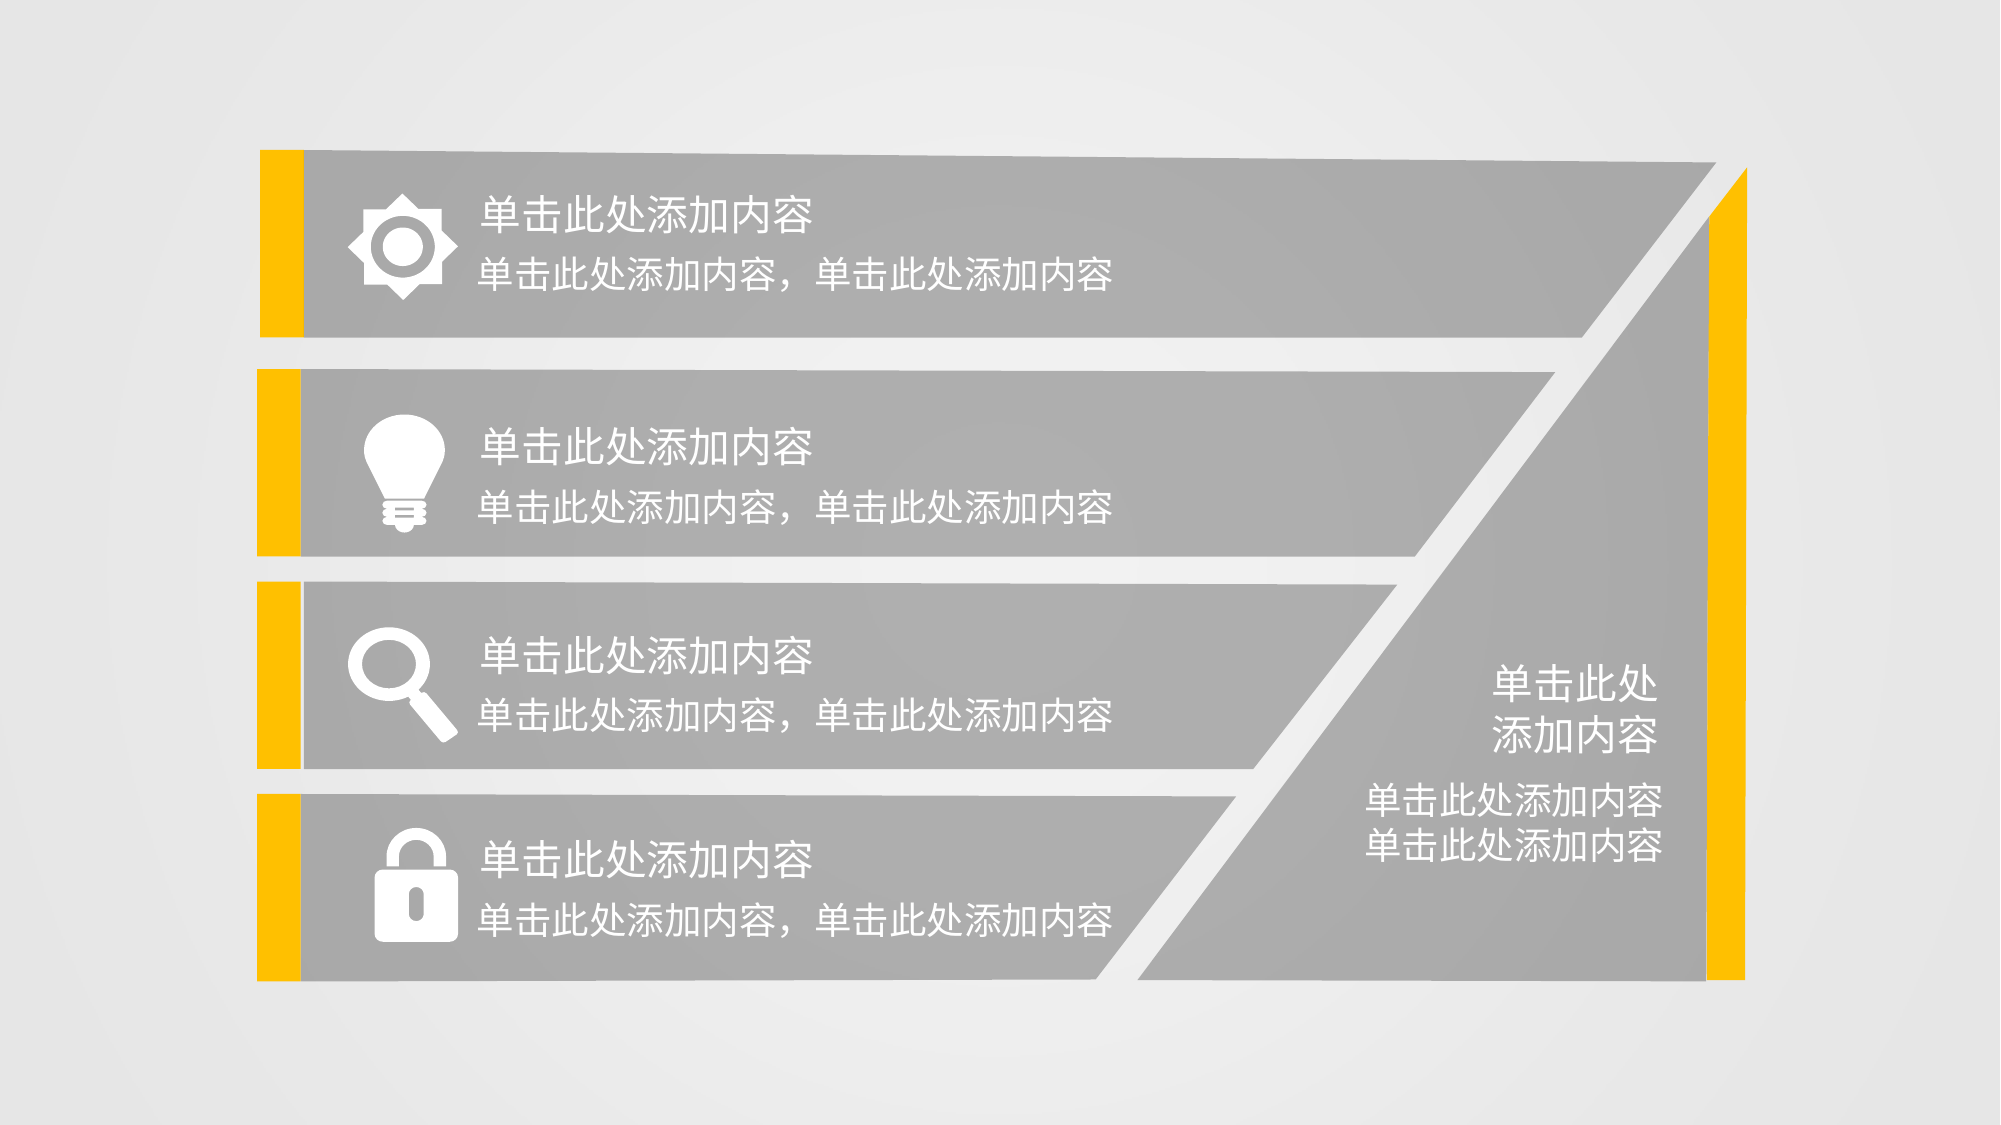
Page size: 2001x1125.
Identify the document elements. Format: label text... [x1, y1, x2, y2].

text_box [256, 368, 299, 558]
text_box 单击此处添加内容 [465, 826, 932, 889]
text_box [363, 413, 446, 534]
text_box [256, 580, 302, 770]
text_box 单击此处添加内容，单击此处添加内容 [428, 476, 1130, 536]
text_box 单击此处添加内容 [465, 181, 932, 243]
text_box 单击此处添加内容，单击此处添加内容 [428, 889, 1130, 950]
text_box [386, 827, 447, 867]
text_box [374, 869, 459, 942]
text_box [259, 149, 302, 338]
text_box [302, 148, 1719, 339]
text_box [1705, 164, 1749, 982]
text_box [1135, 216, 1708, 983]
text_box [299, 367, 1558, 558]
text_box [256, 793, 299, 982]
text_box [302, 580, 1400, 771]
text_box 单击此处添加内容 单击此处添加内容 [1279, 769, 1679, 874]
text_box [299, 792, 1239, 983]
text_box 单击此处 添加内容 [1477, 650, 1700, 766]
text_box [347, 193, 455, 300]
text_box 单击此处添加内容，单击此处添加内容 [428, 685, 1130, 745]
text_box 单击此处添加内容，单击此处添加内容 [428, 243, 1130, 304]
text_box 单击此处添加内容 [465, 622, 932, 685]
picture [0, 0, 2000, 1125]
text_box [347, 626, 431, 728]
text_box 单击此处添加内容 [465, 413, 932, 476]
